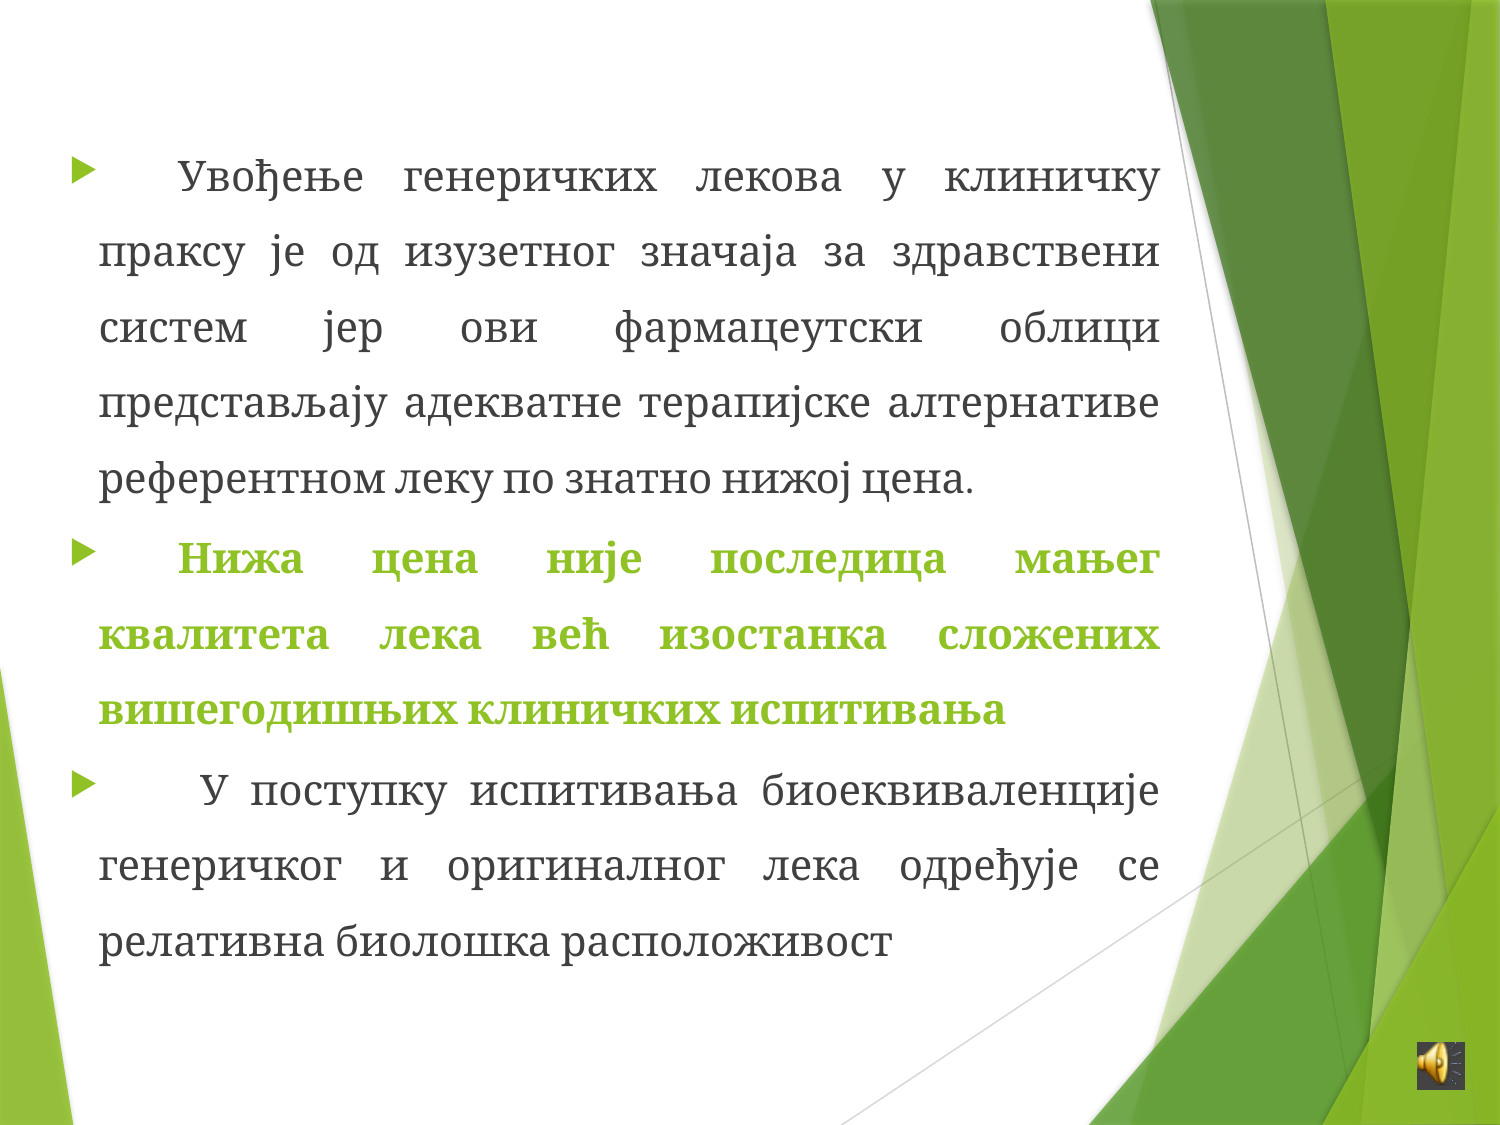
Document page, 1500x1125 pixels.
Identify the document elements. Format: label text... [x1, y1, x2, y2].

list Увођење генеричких лекова у клиничку праксу је од изузетног значаја за здравствени систем јер ови фармацеутски облици представљају адекватне терапијске алтернативе референтном леку по знатно нижој цена. Нижа цена није последица мањег квалитета лека већ изостанка сложених вишегодишњих клиничких испитивања У поступку испитивања биоеквиваленције генеричког и оригиналног лека одређује се релативна биолошка расположивост [29, 116, 1176, 1009]
picture [1415, 1040, 1467, 1092]
